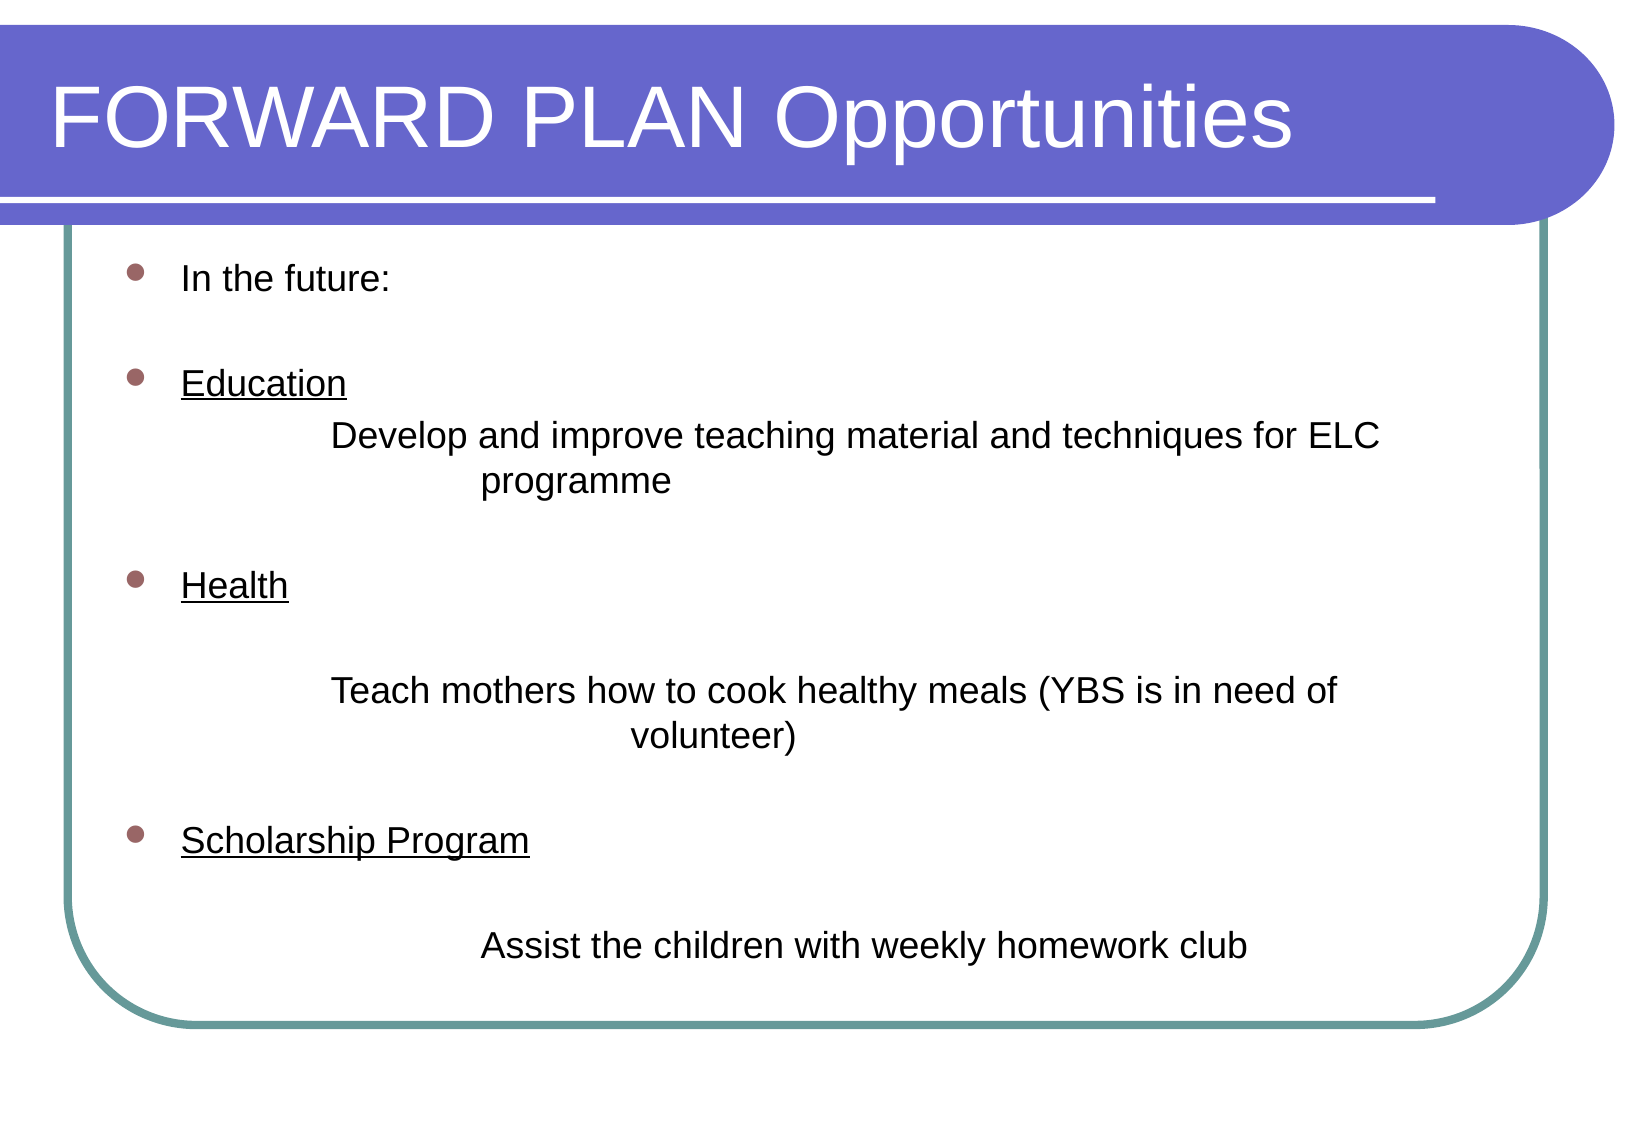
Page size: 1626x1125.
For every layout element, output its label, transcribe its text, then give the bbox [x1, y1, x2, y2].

list In the future: Education Develop and improve teaching material and techniques for ELC programme Health Teach mothers how to cook healthy meals (YBS is in need of volunteer) Scholarship Program Assist the children with weekly homework club [109, 245, 1518, 1009]
title FORWARD PLAN Opportunities [34, 37, 1460, 188]
